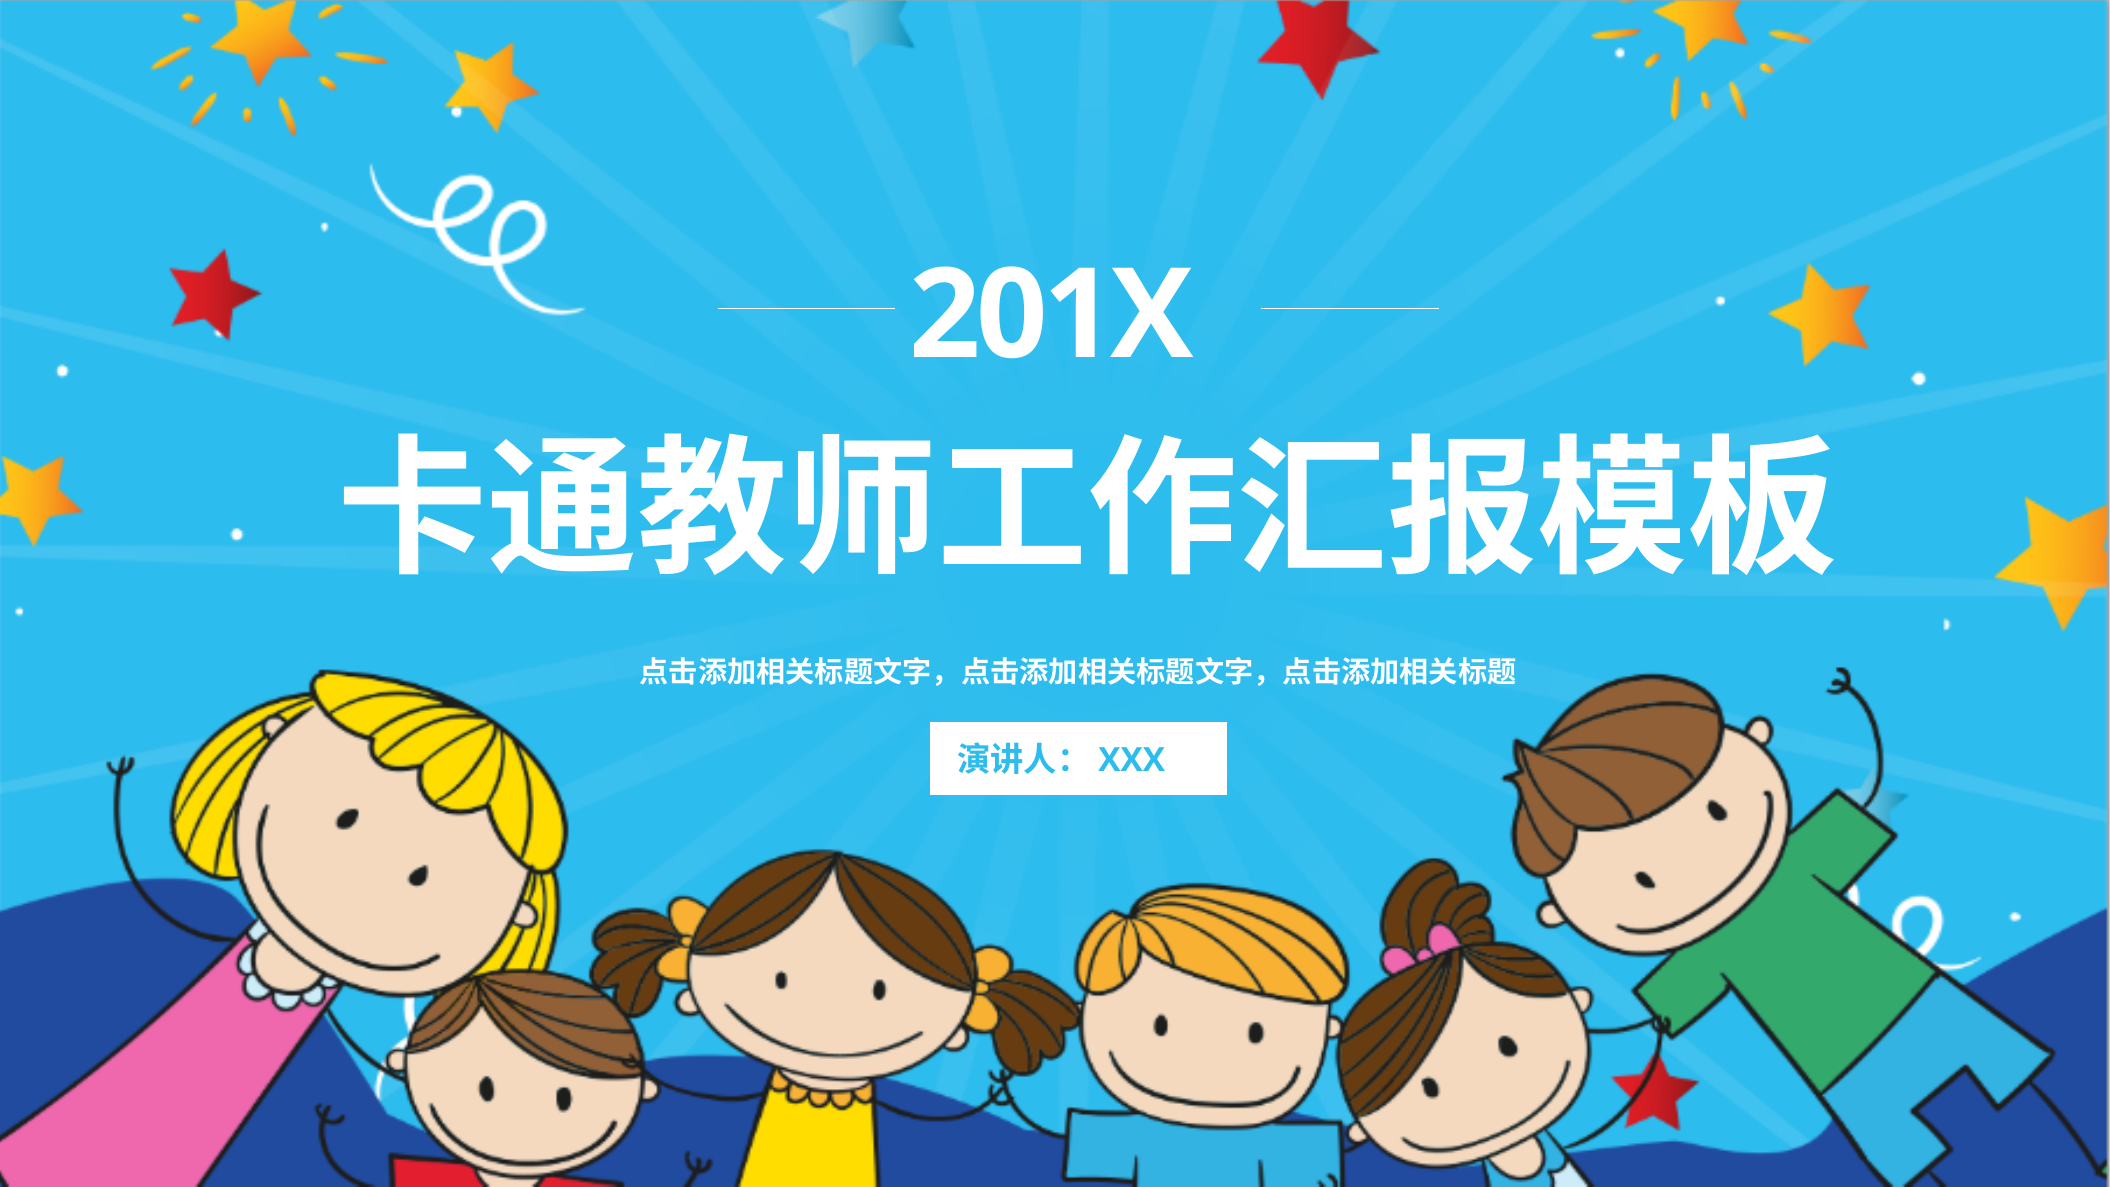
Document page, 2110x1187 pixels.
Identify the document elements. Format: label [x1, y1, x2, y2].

picture [0, 0, 2110, 1187]
text_box [718, 224, 1439, 392]
text_box [930, 722, 1226, 794]
